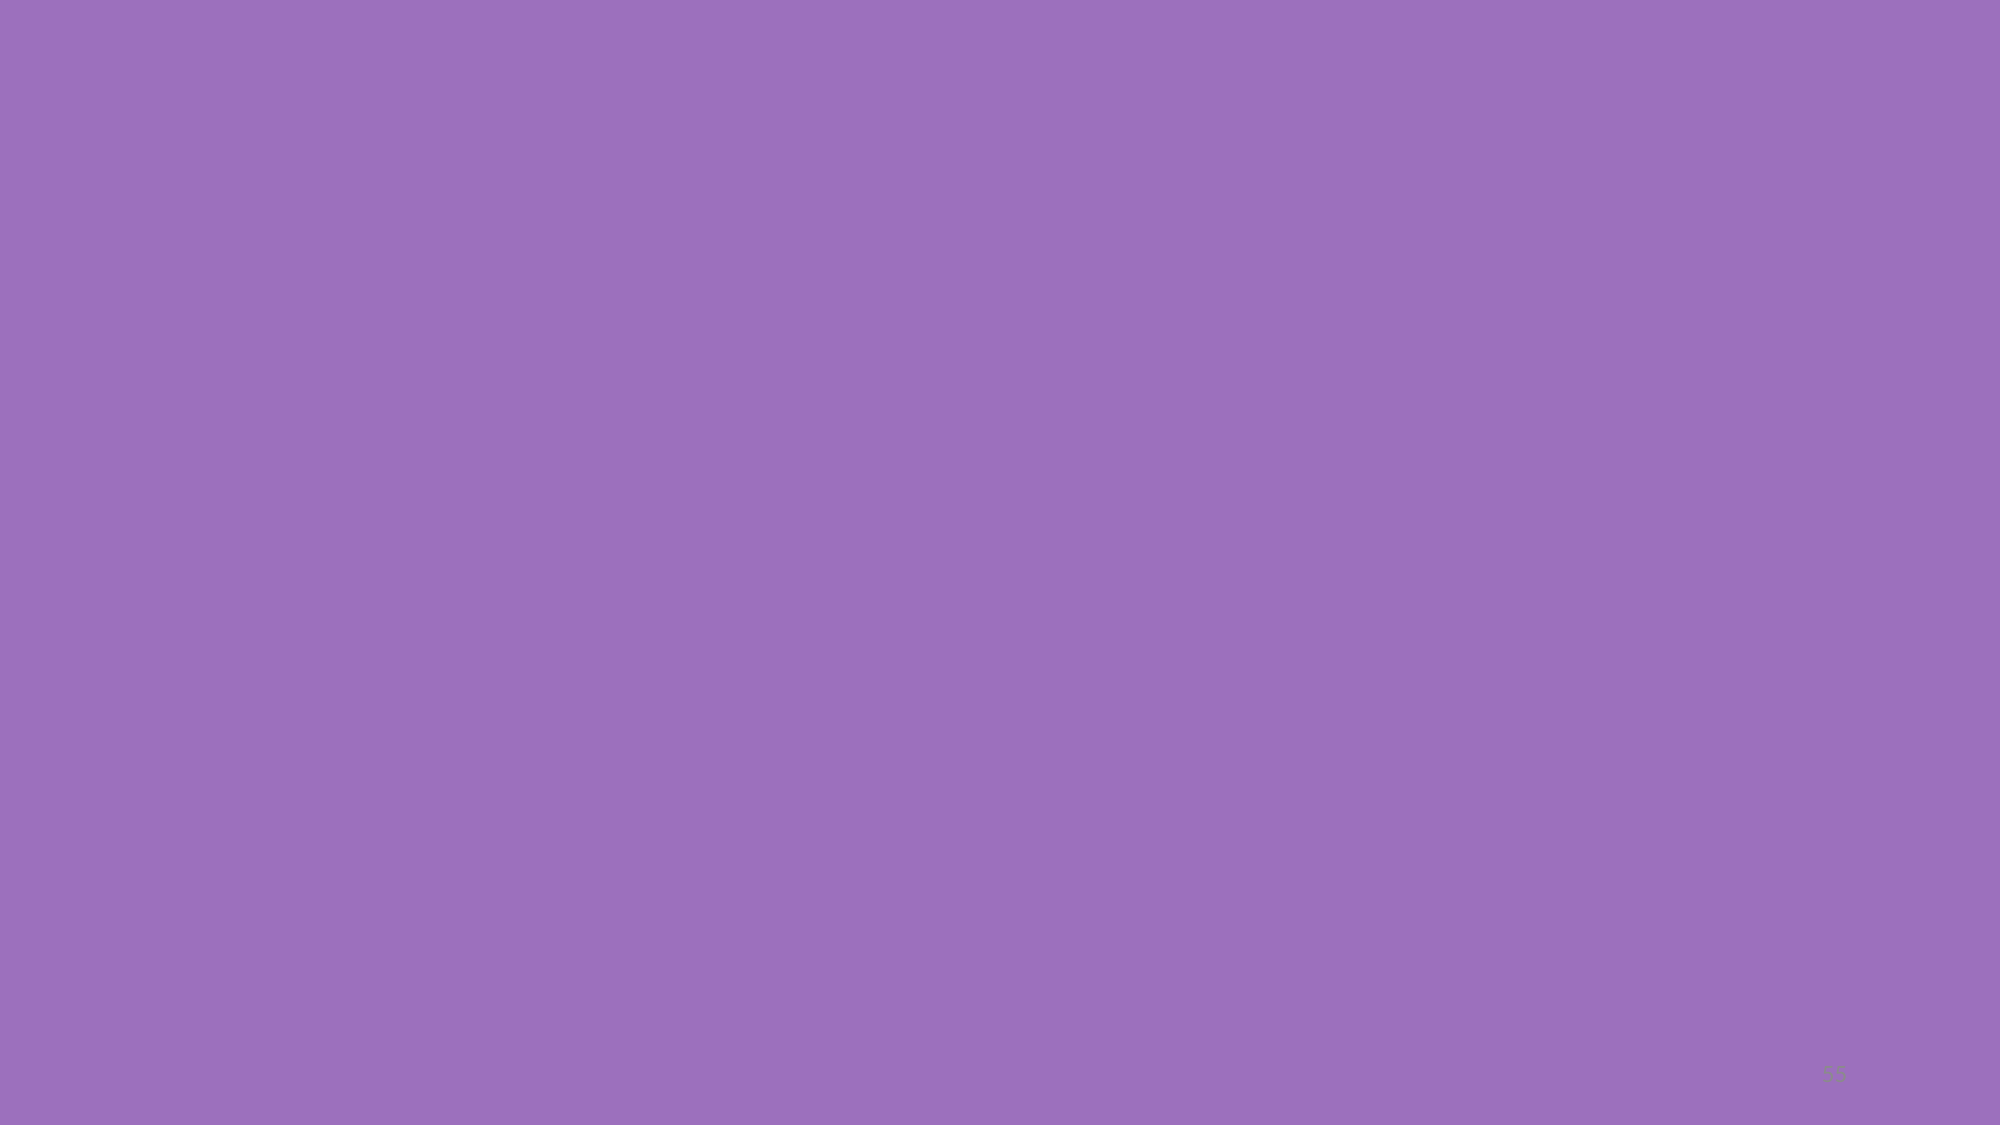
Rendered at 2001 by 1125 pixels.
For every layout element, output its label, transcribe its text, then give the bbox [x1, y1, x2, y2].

slide_number 55 [1412, 1042, 1863, 1103]
